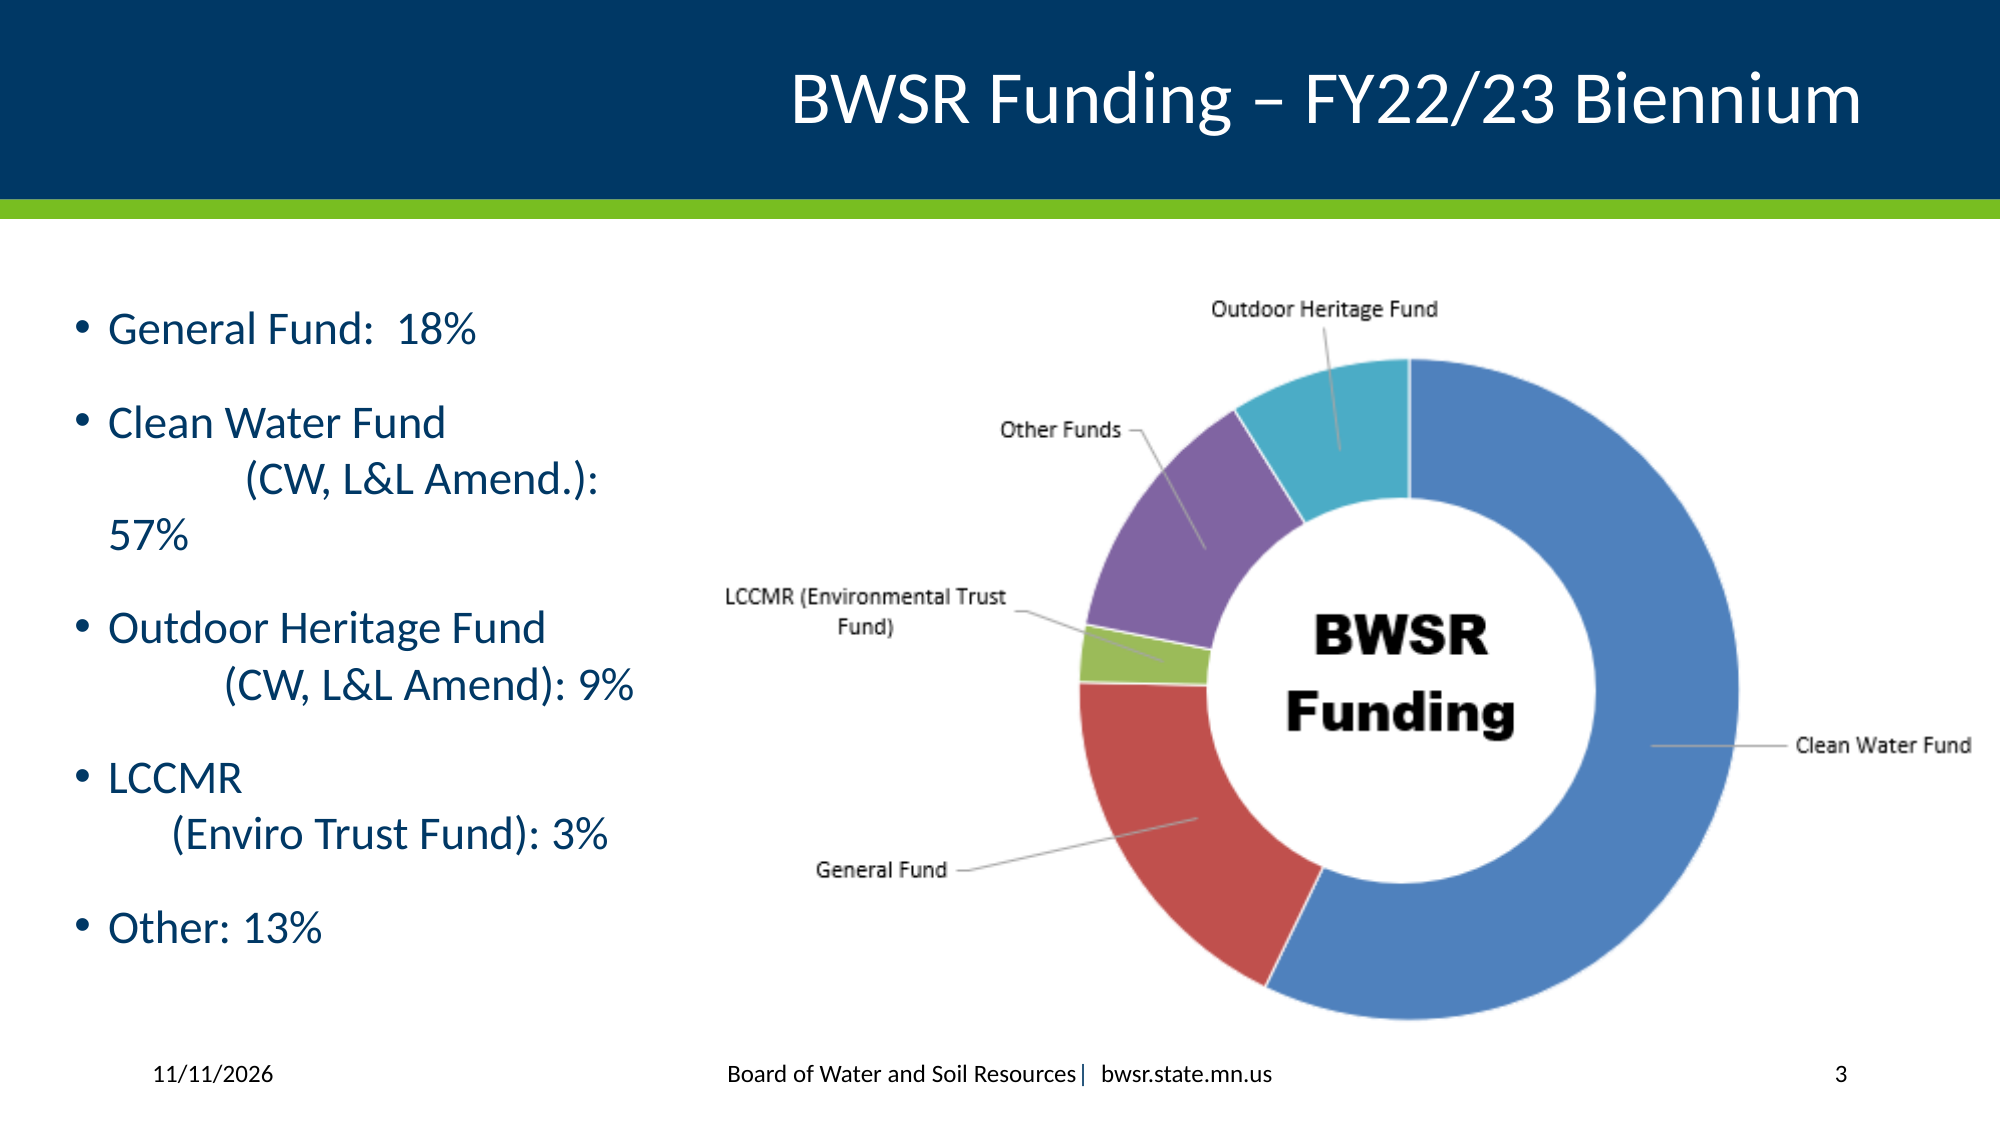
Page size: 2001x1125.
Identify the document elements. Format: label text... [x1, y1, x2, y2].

slide_number 3 [1622, 1061, 1863, 1103]
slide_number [137, 1042, 361, 1103]
picture [696, 251, 2000, 1061]
footer Board of Water and Soil Resources| bwsr.state.mn.us [541, 1042, 1459, 1103]
text_box General Fund: 18% Clean Water Fund (CW, L&L Amend.): 57% Outdoor Heritage Fund (CW, L&L Amend): 9% LCCMR (Enviro Trust Fund): 3% Other: 13% [59, 290, 662, 1005]
title BWSR Funding – FY22/23 Biennium [0, 0, 2000, 200]
